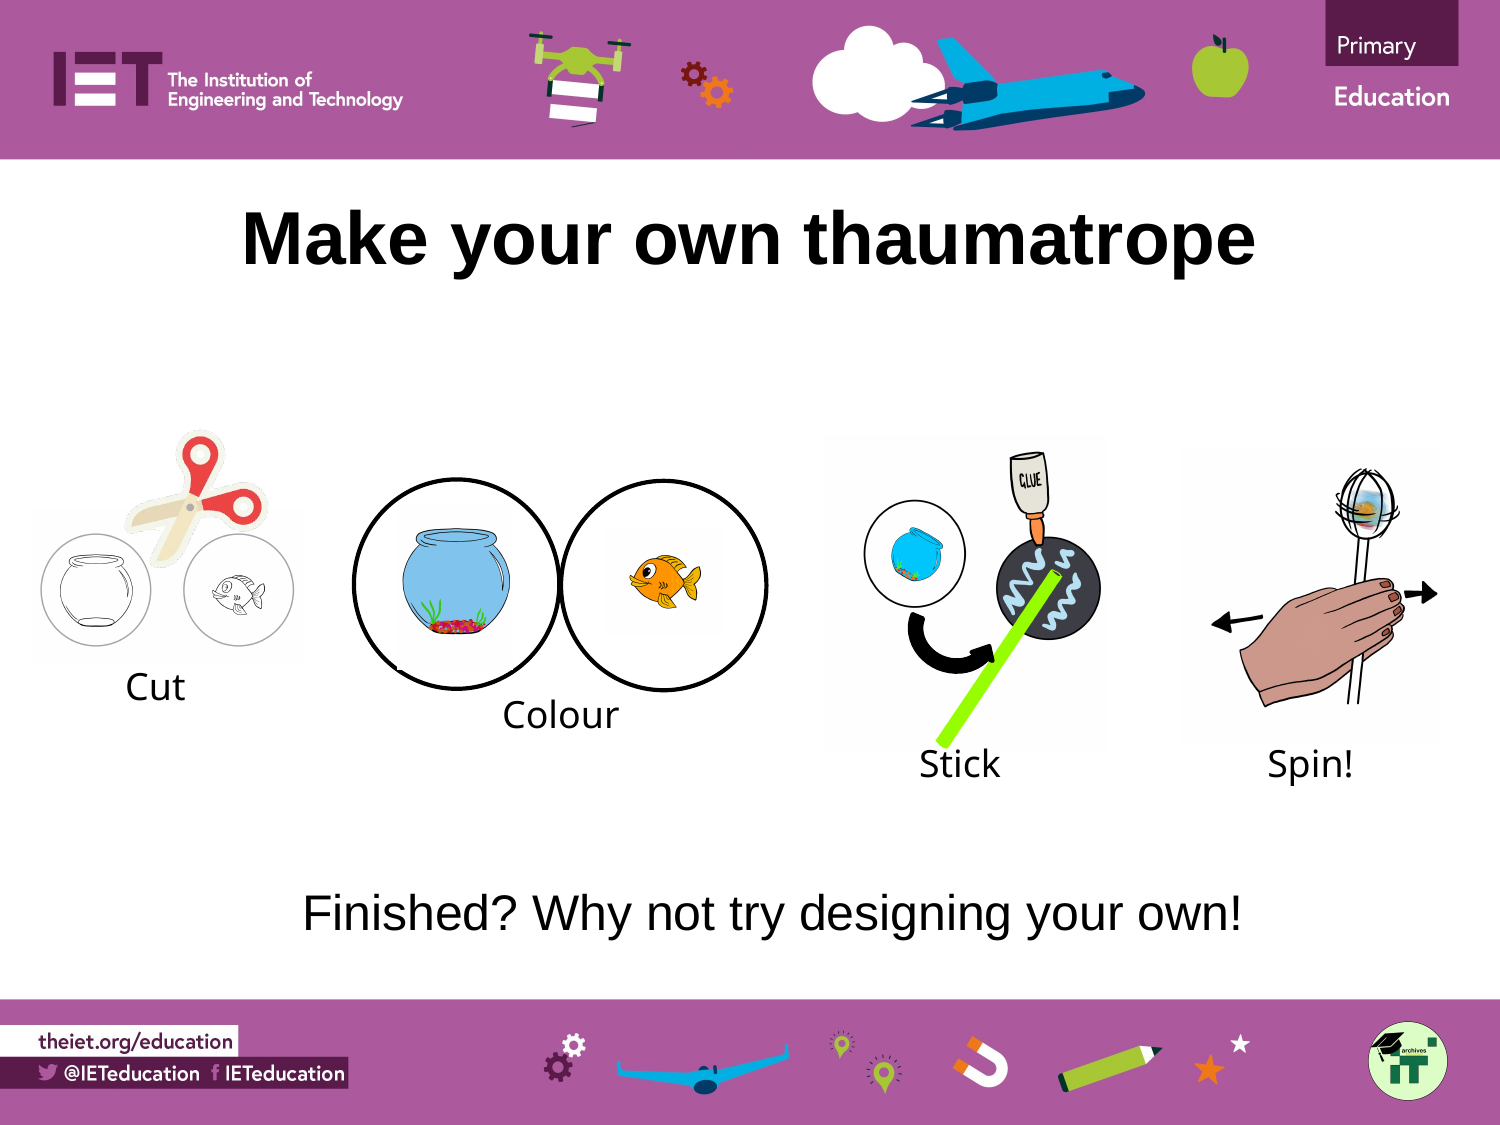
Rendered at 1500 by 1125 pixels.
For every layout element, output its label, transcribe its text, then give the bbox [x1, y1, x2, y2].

text_box [560, 478, 769, 693]
picture [0, 0, 1500, 1125]
text_box Colour [490, 685, 632, 742]
text_box Make your own thaumatrope [103, 187, 1397, 286]
text_box [351, 477, 562, 671]
text_box [406, 678, 507, 691]
text_box Finished? Why not try designing your own! [126, 783, 1420, 947]
text_box Stick [907, 763, 1013, 791]
text_box Spin! [1255, 752, 1366, 791]
text_box Cut [113, 673, 198, 714]
